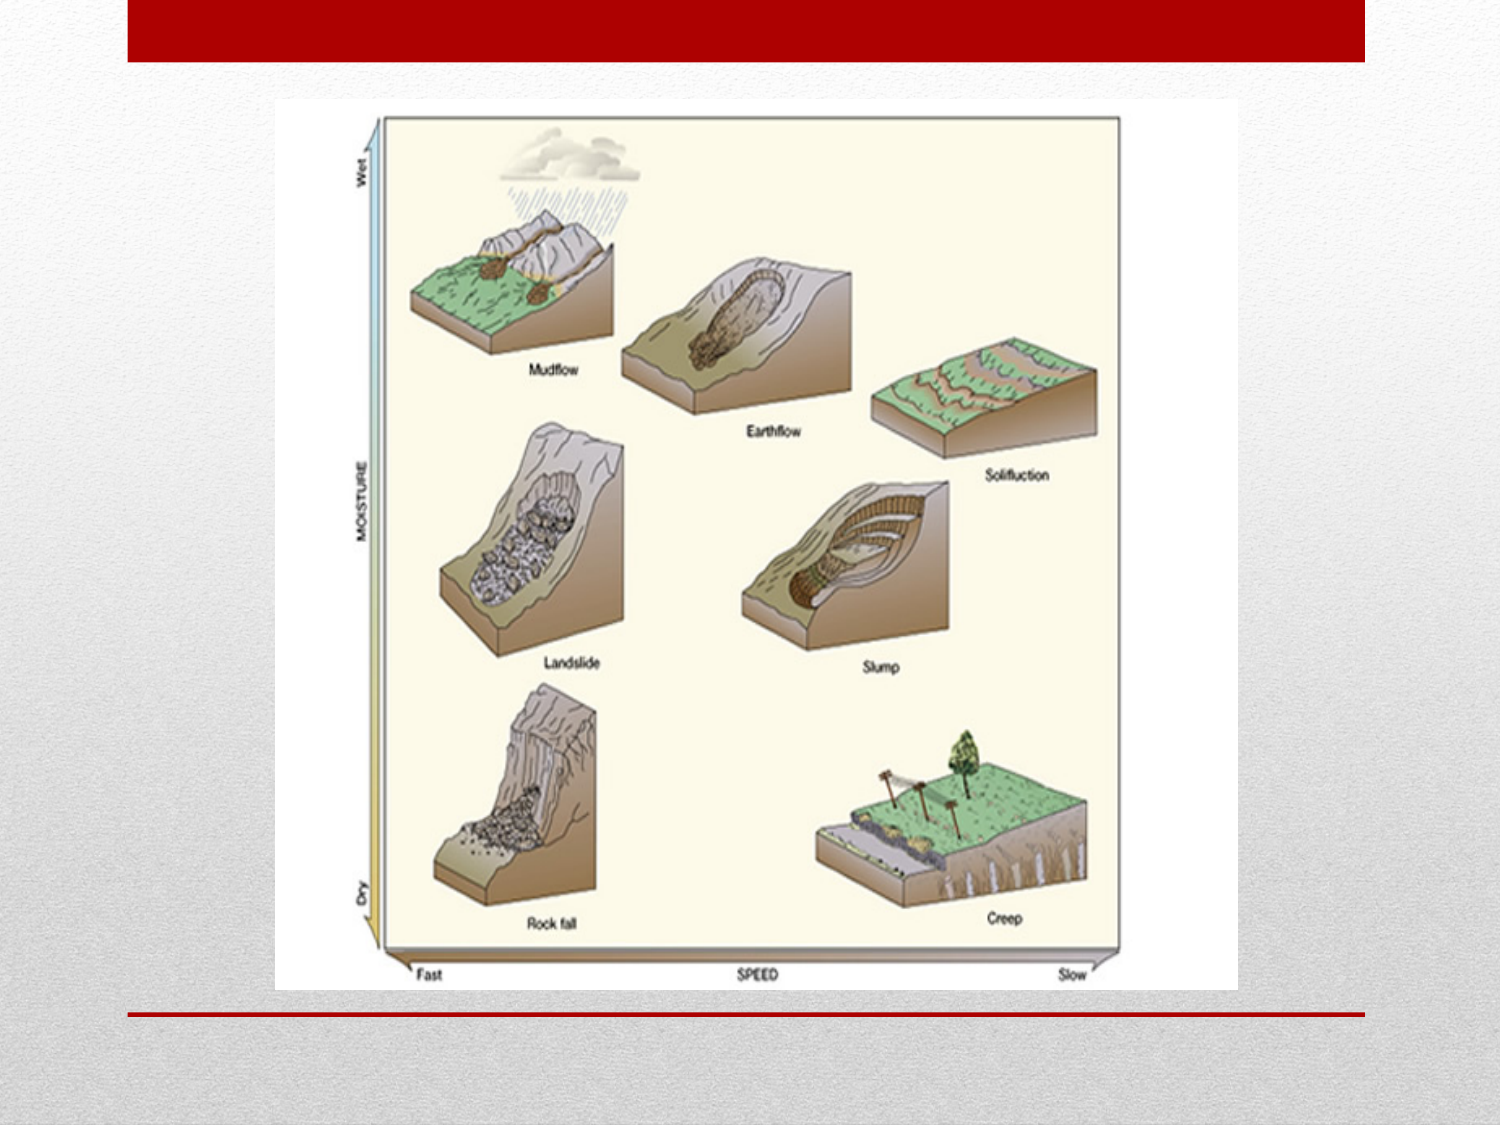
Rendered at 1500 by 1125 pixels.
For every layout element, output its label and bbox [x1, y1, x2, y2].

picture [274, 99, 1239, 991]
